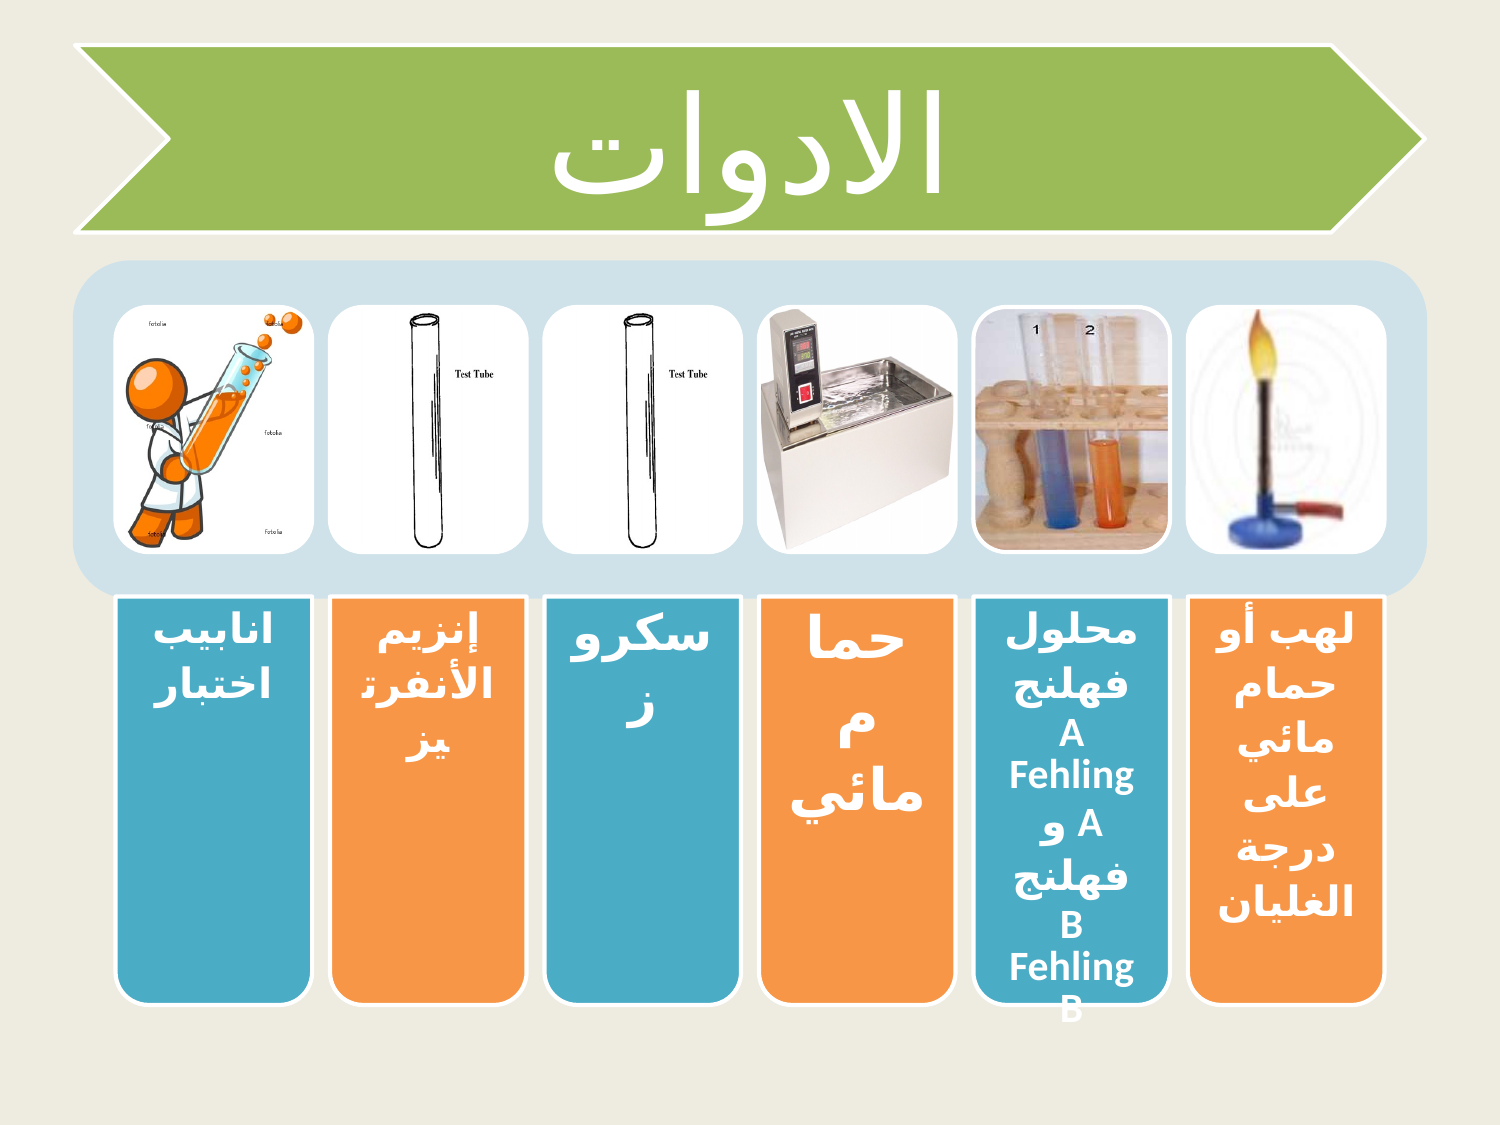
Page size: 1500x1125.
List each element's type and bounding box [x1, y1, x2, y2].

text_box [74, 44, 1426, 233]
list [74, 262, 1426, 1006]
